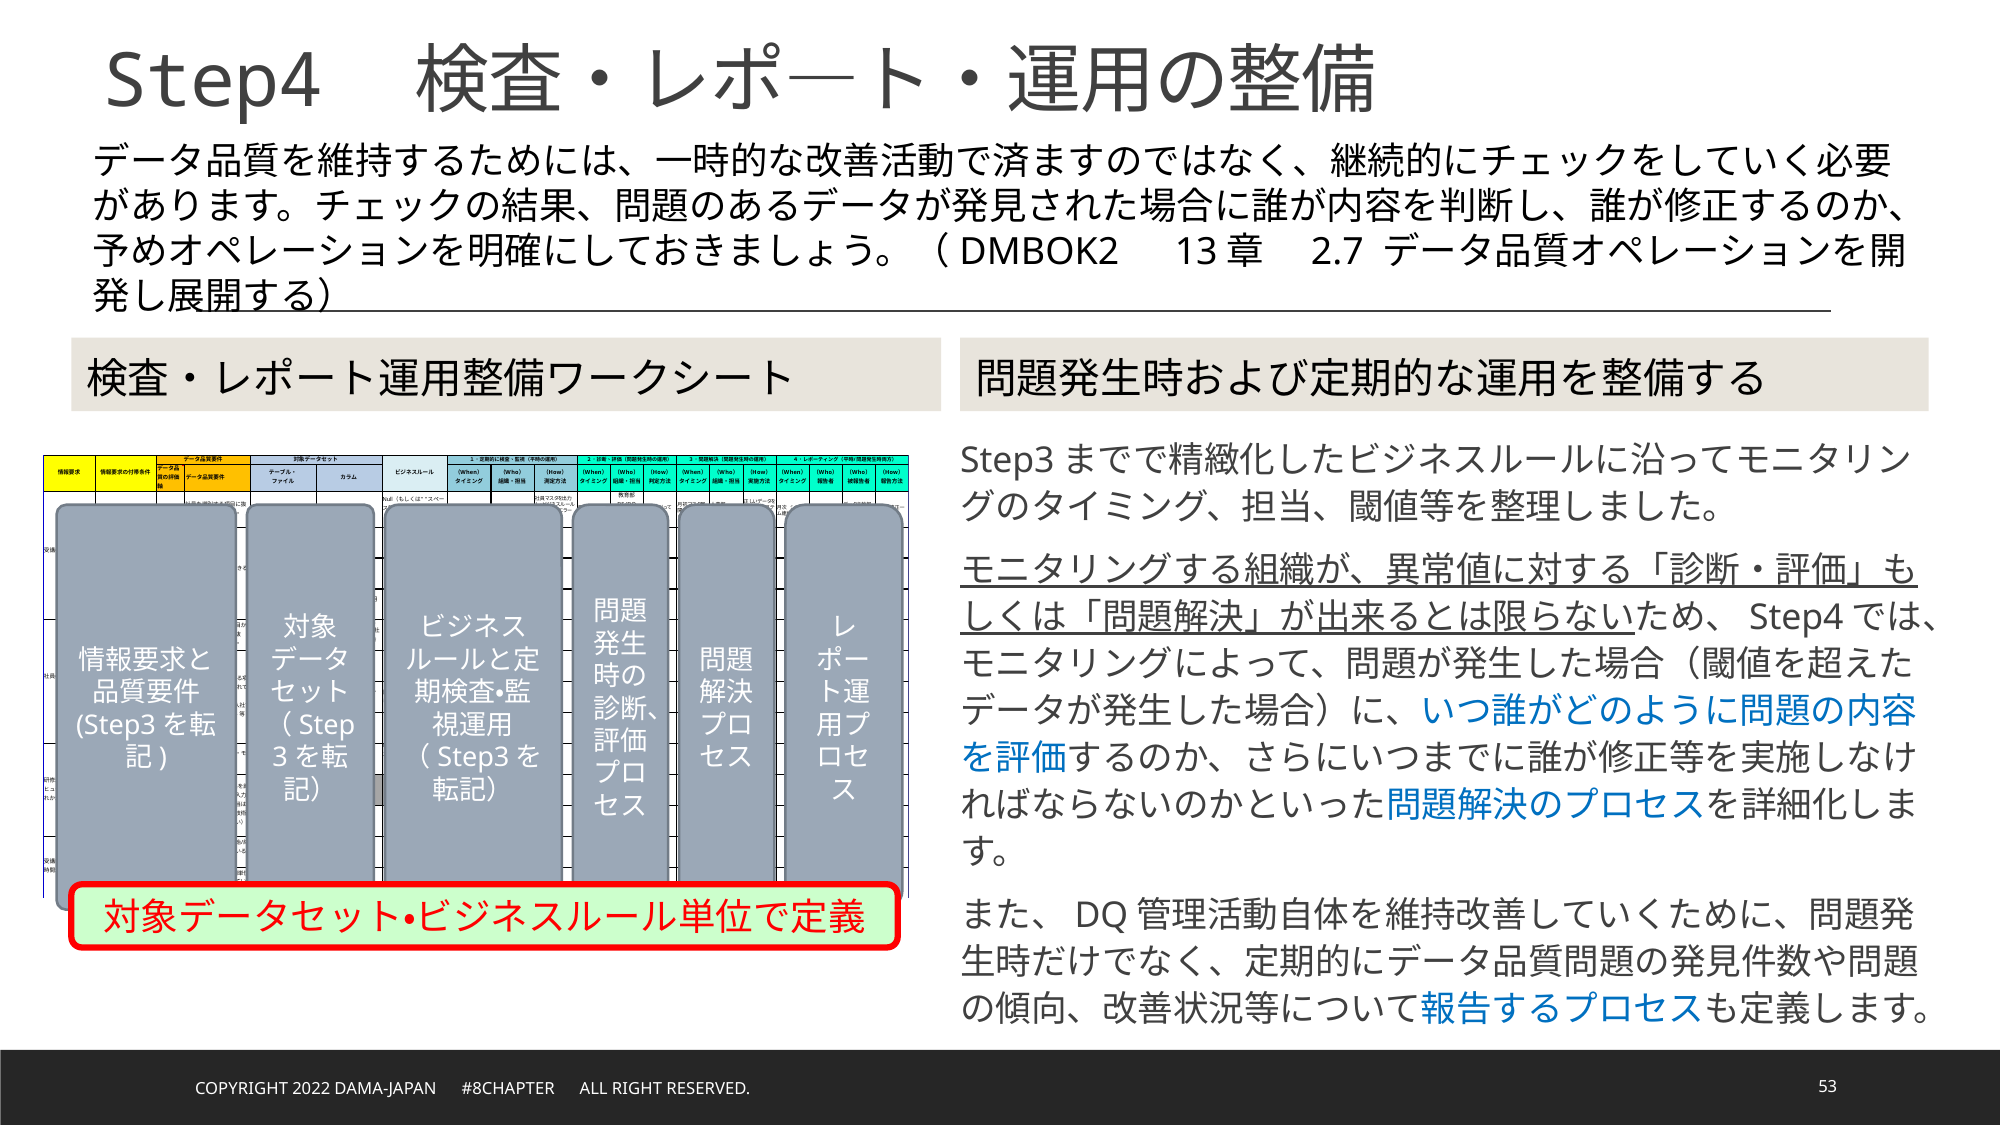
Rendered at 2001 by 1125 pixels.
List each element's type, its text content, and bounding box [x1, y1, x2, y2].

list 問題発生時および定期的な運用を整備する [960, 337, 1929, 412]
text_box 対象データセット・ビジネスルール単位で定義 [70, 909, 899, 949]
list 検査・レポート運用整備ワークシート [71, 337, 942, 412]
list Step3までで精緻化したビジネスルールに沿ってモニタリングのタイミング、担当、閾値等を整理しました。 モニタリングする組織が、異常値に対する「診断・評価」もしくは「問題解決」が出来るとは限らないため、Step4では、モニタリングによって、問題が発生した場合（閾値を超えたデータが発生した場合）に、いつ誰がどのように問題の内容を評価するのか、さらにいつまでに誰が修正等を実施しなければならないのかといった問題解決のプロセスを詳細化します。 また、DQ管理活動自体を維持改善していくために、問題発生時だけでなく、定期的にデータ品質問題の発見件数や問題の傾向、改善状況等について報告するプロセスも定義します。 [960, 425, 1929, 1043]
footer Copyright 2022 DAMA-JAPAN #8chapter All right reserved. [180, 1057, 1299, 1118]
title Step4 検査・レポ―ト・運用の整備 [87, 47, 1830, 129]
text_box データ品質を維持するためには、一時的な改善活動で済ますのではなく、継続的にチェックをしていく必要があります。チェックの結果、問題のあるデータが発見された場合に誰が内容を判断し、誰が修正するのか、予めオペレーションを明確にしておきましょう。（DMBOK2 13章 2.7 データ品質オペレーションを開発し展開する） [78, 129, 1922, 324]
picture [42, 454, 910, 899]
slide_number 53 [1803, 1057, 1932, 1118]
